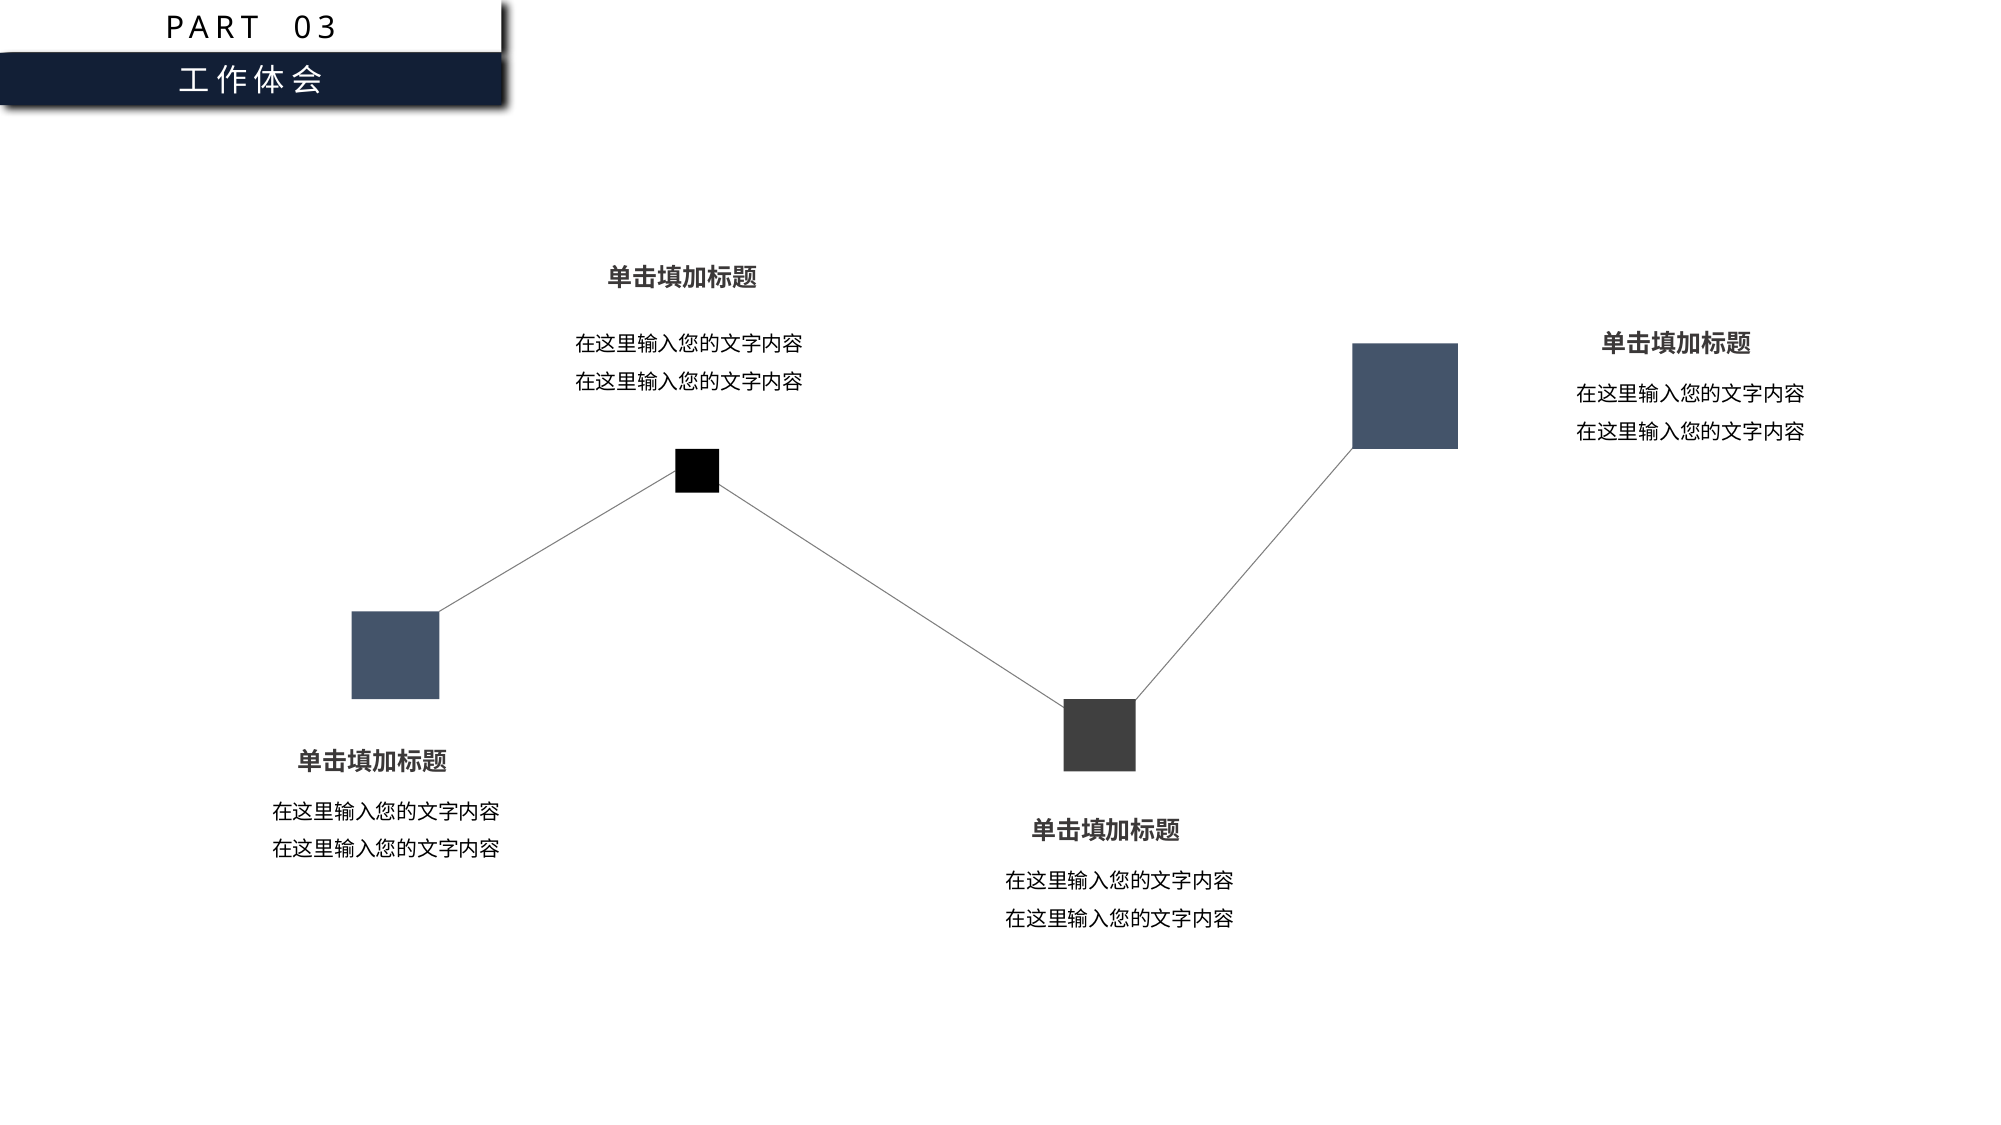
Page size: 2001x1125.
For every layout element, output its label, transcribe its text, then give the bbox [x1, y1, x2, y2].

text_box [439, 470, 676, 612]
text_box 在这里输入您的文字内容 在这里输入您的文字内容 [153, 791, 619, 869]
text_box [1124, 419, 1378, 714]
text_box [1351, 342, 1459, 450]
text_box 在这里输入您的文字内容 在这里输入您的文字内容 [887, 860, 1353, 938]
text_box 单击填加标题 [957, 808, 1255, 845]
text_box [711, 479, 1073, 714]
text_box 单击填加标题 [223, 739, 521, 776]
text_box 单击填加标题 [534, 255, 832, 291]
text_box [351, 610, 440, 700]
text_box [1063, 698, 1137, 772]
text_box 在这里输入您的文字内容 在这里输入您的文字内容 [1457, 373, 1924, 451]
text_box 在这里输入您的文字内容 在这里输入您的文字内容 [456, 323, 922, 401]
text_box 单击填加标题 [1528, 321, 1826, 358]
text_box [674, 448, 720, 494]
text_box PART 03 [0, 0, 502, 52]
text_box 工作体会 [0, 52, 502, 106]
